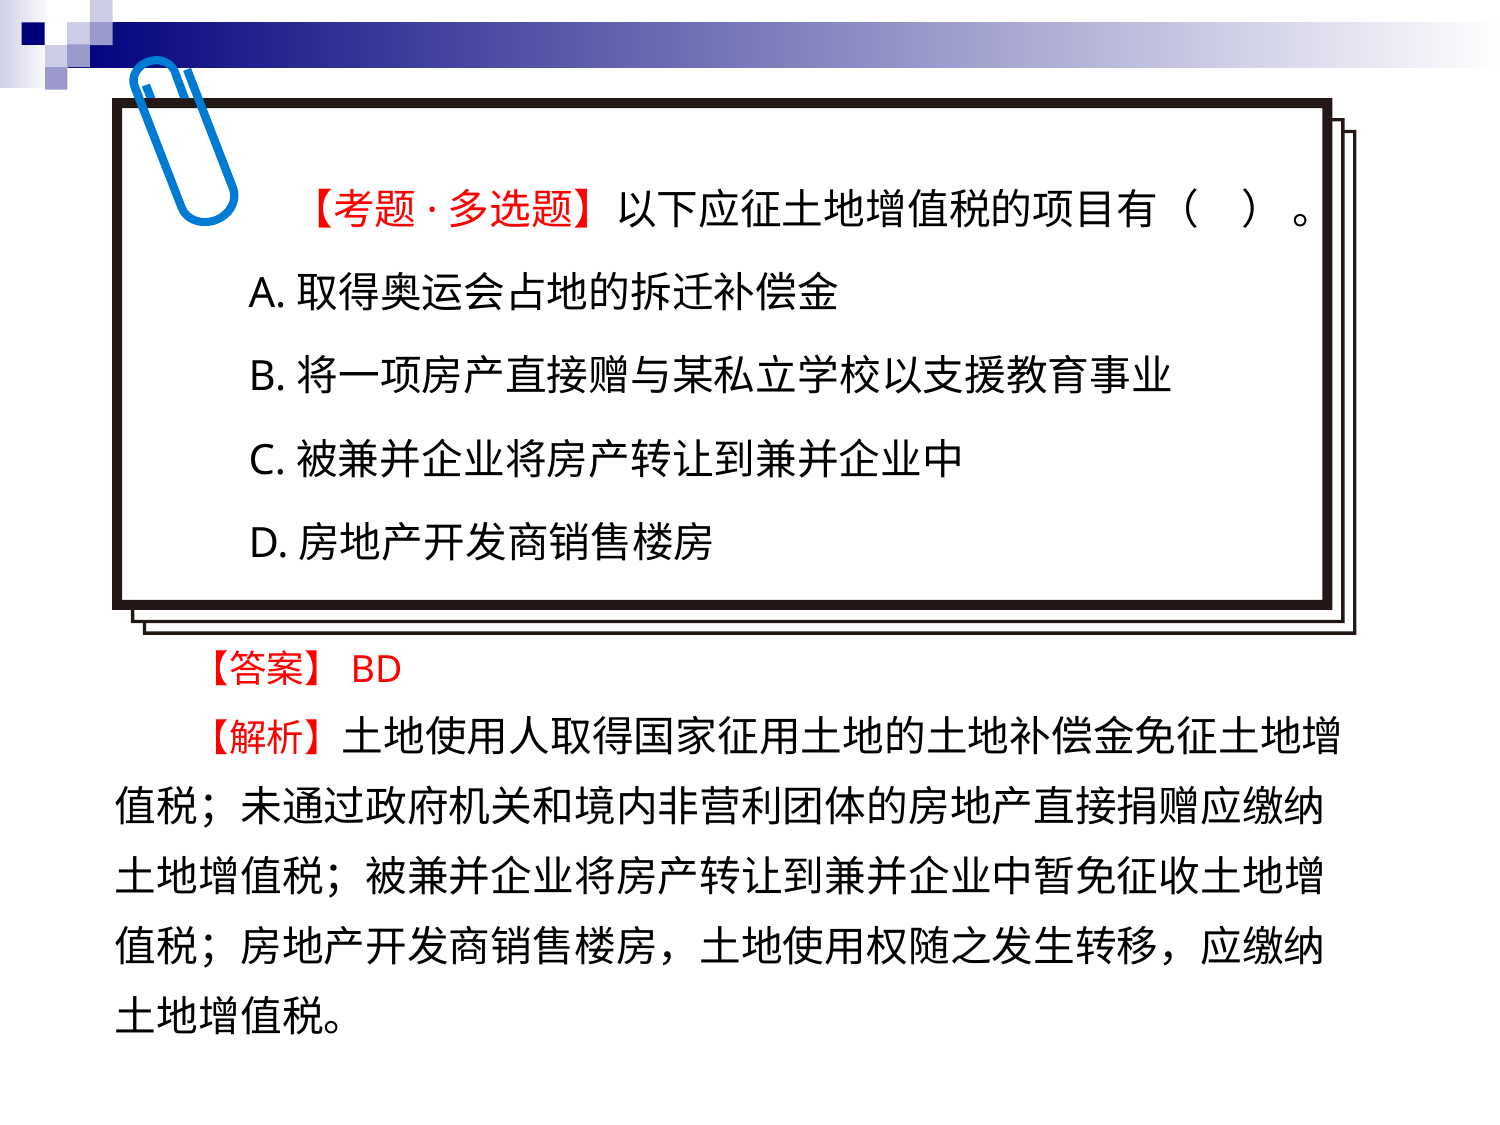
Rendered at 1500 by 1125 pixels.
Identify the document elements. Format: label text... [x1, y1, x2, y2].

text_box 【答案】BD 【解析】土地使用人取得国家征用土地的土地补偿金免征土地增值税；未通过政府机关和境内非营利团体的房地产直接捐赠应缴纳土地增值税；被兼并企业将房产转让到兼并企业中暂免征收土地增值税；房地产开发商销售楼房，土地使用权随之发生转移，应缴纳土地增值税。 [100, 619, 1371, 1125]
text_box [111, 55, 1359, 635]
